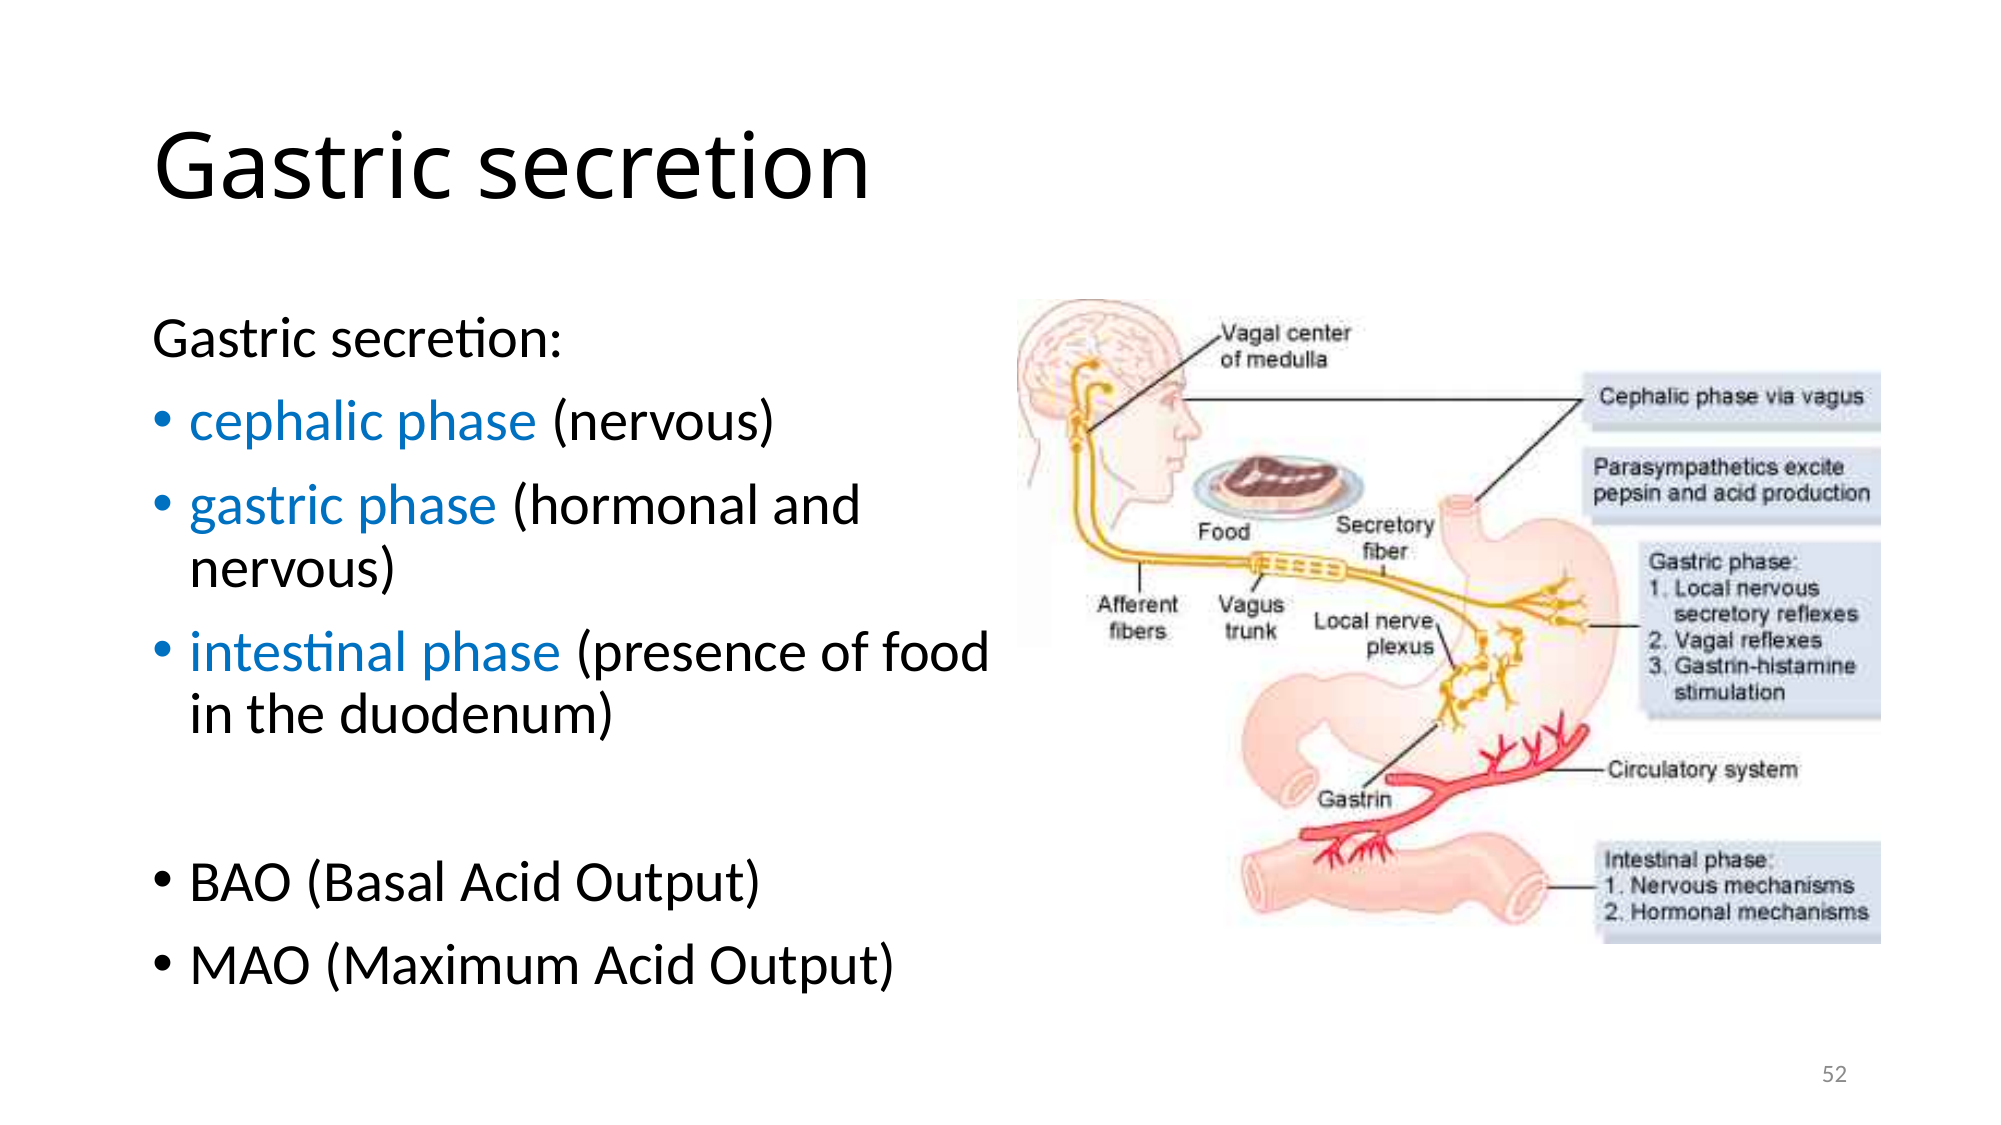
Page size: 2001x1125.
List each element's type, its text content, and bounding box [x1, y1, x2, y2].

title Gastric secretion [137, 59, 1863, 278]
list Gastric secretion: cephalic phase (nervous) gastric phase (hormonal and nervous) intestinal phase (presence of food in the duodenum) BAO (Basal Acid Output) MAO (Maximum Acid Output) [137, 299, 1057, 1014]
picture [1017, 299, 1881, 944]
slide_number 52 [1412, 1042, 1863, 1103]
